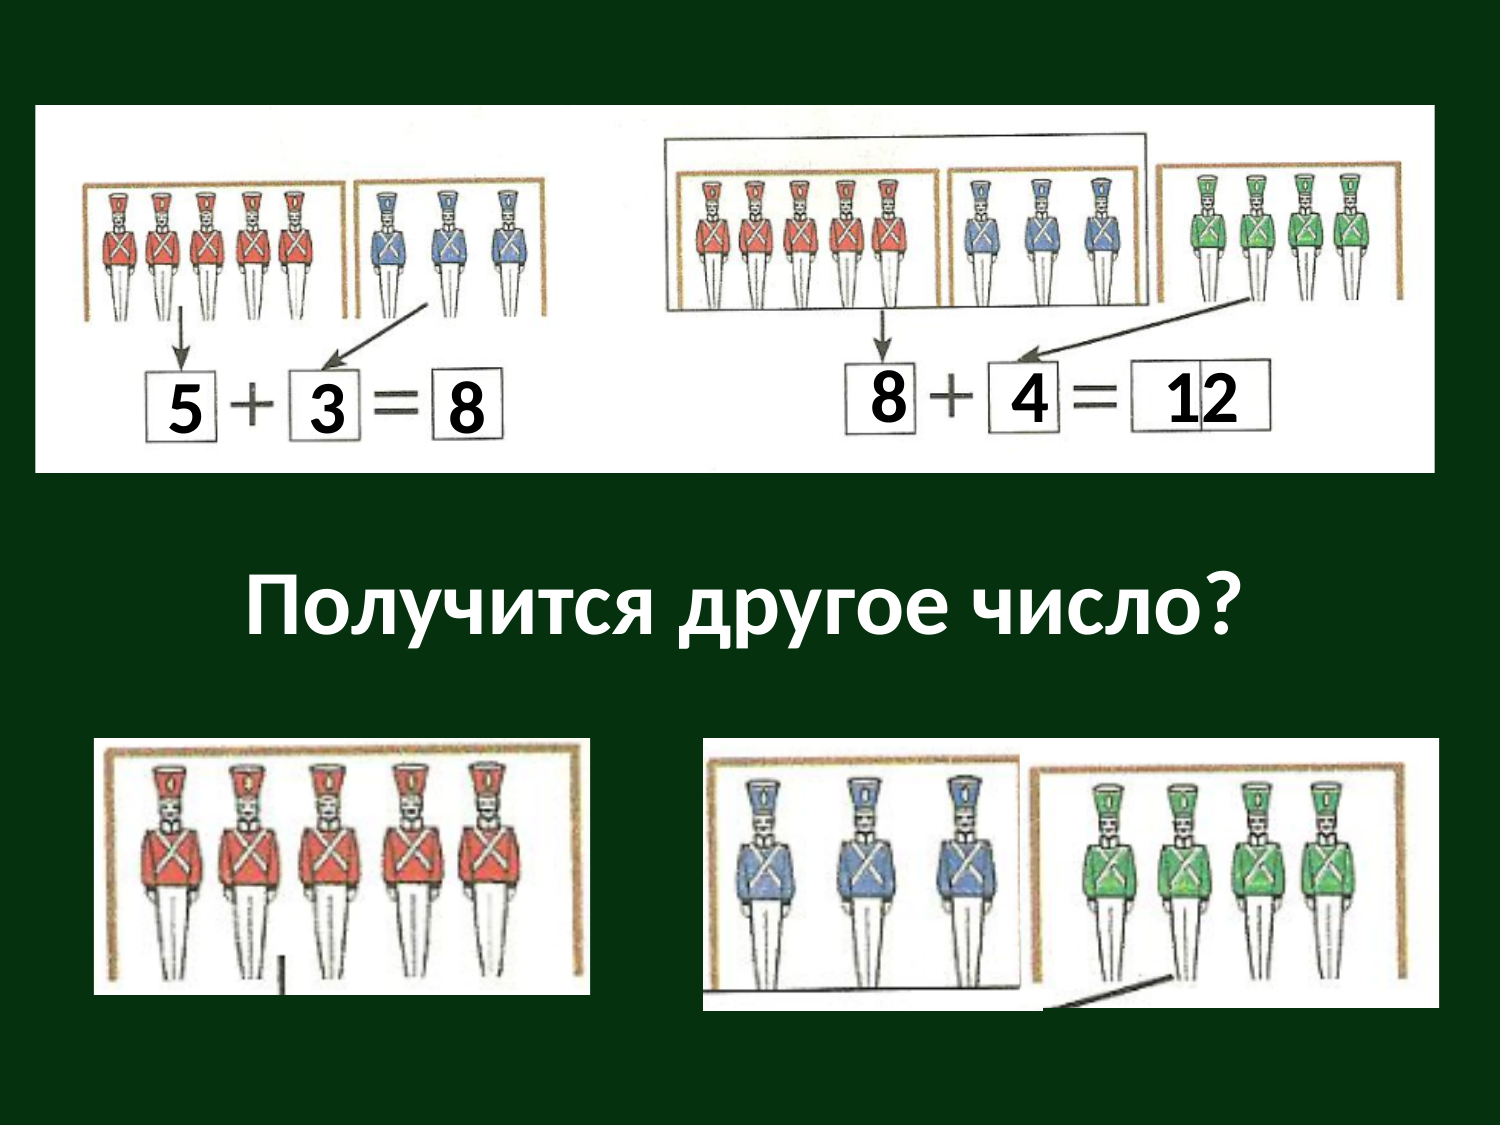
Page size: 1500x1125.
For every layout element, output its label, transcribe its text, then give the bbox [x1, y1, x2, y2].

picture [93, 737, 591, 995]
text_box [702, 738, 1440, 1011]
picture [34, 105, 1435, 473]
title Получится другое число? [70, 503, 1421, 692]
